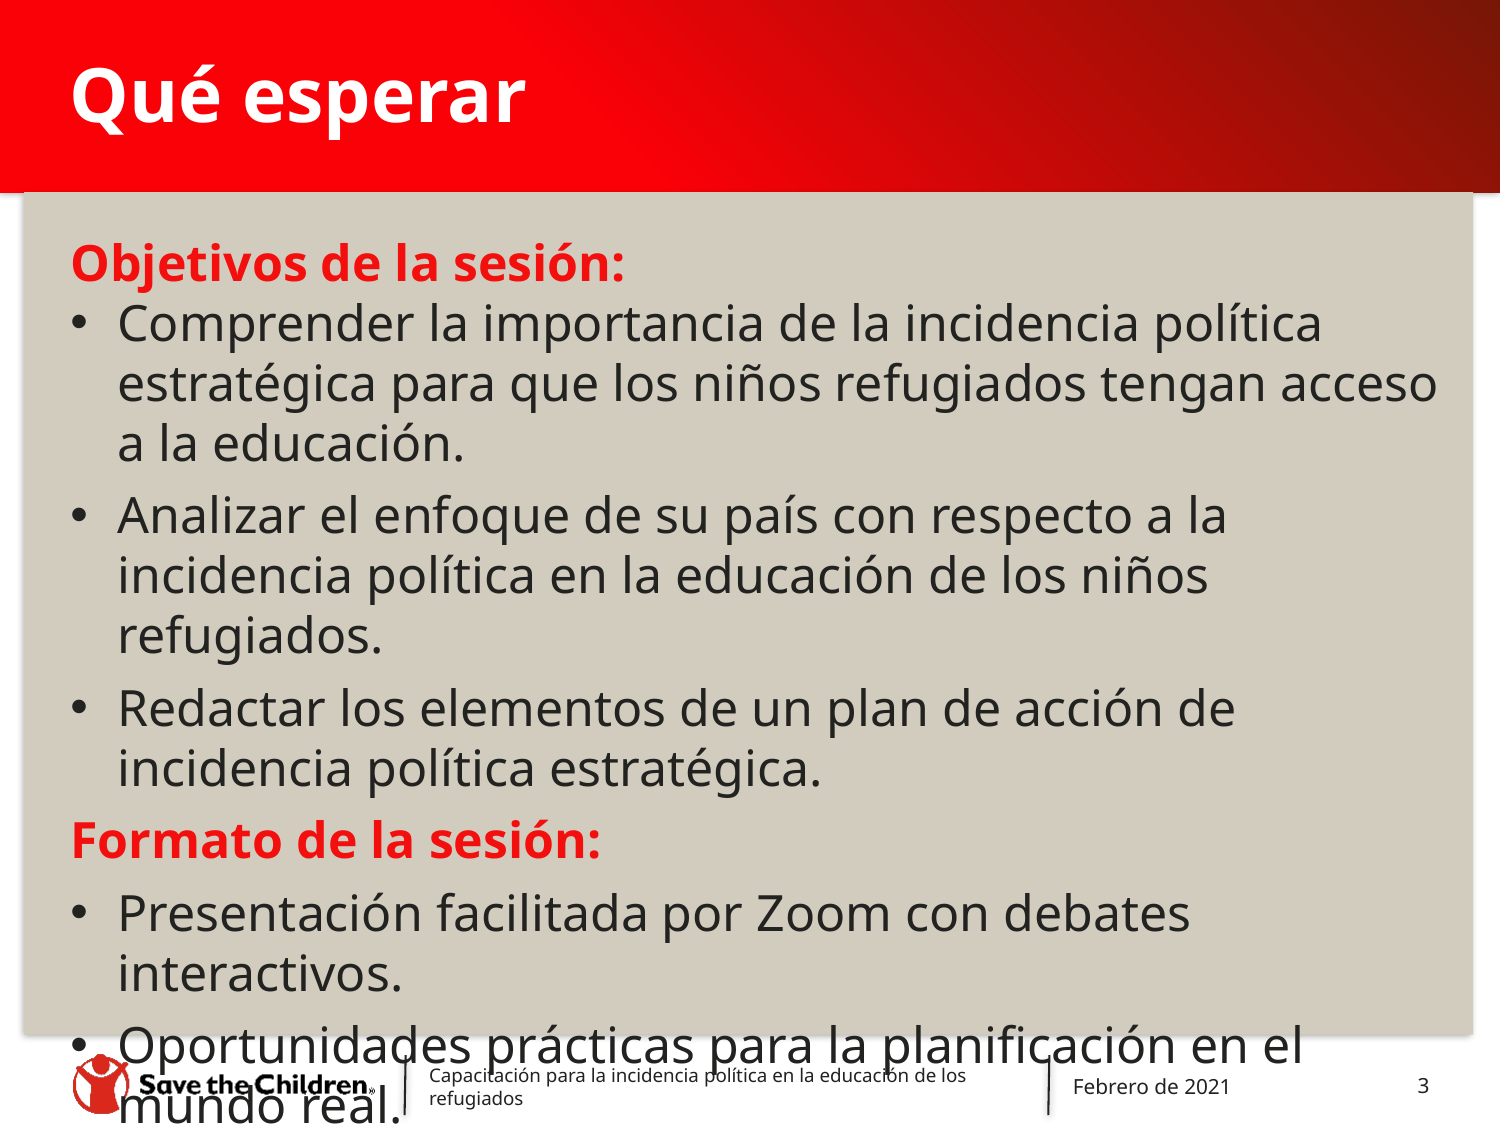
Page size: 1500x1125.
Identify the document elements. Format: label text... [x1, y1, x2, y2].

title Qué esperar [69, 33, 1429, 163]
picture [62, 1043, 386, 1125]
slide_number Febrero de 2021 [1057, 1056, 1317, 1117]
list Objetivos de la sesión: Comprender la importancia de la incidencia política estratégica para que los niños refugiados tengan acceso a la educación. Analizar el enfoque de su país con respecto a la incidencia política en la educación de los niños refugiados. Redactar los elementos de un plan de acción de incidencia política estratégica. Formato de la sesión: Presentación facilitada por Zoom con debates interactivos. Oportunidades prácticas para la planificación en el mundo real. Se compartirán los documentos de colaboración. [70, 201, 1445, 988]
slide_number 3 [1317, 1056, 1445, 1117]
footer Capacitación para la incidencia política en la educación de los refugiados [414, 1056, 1042, 1117]
